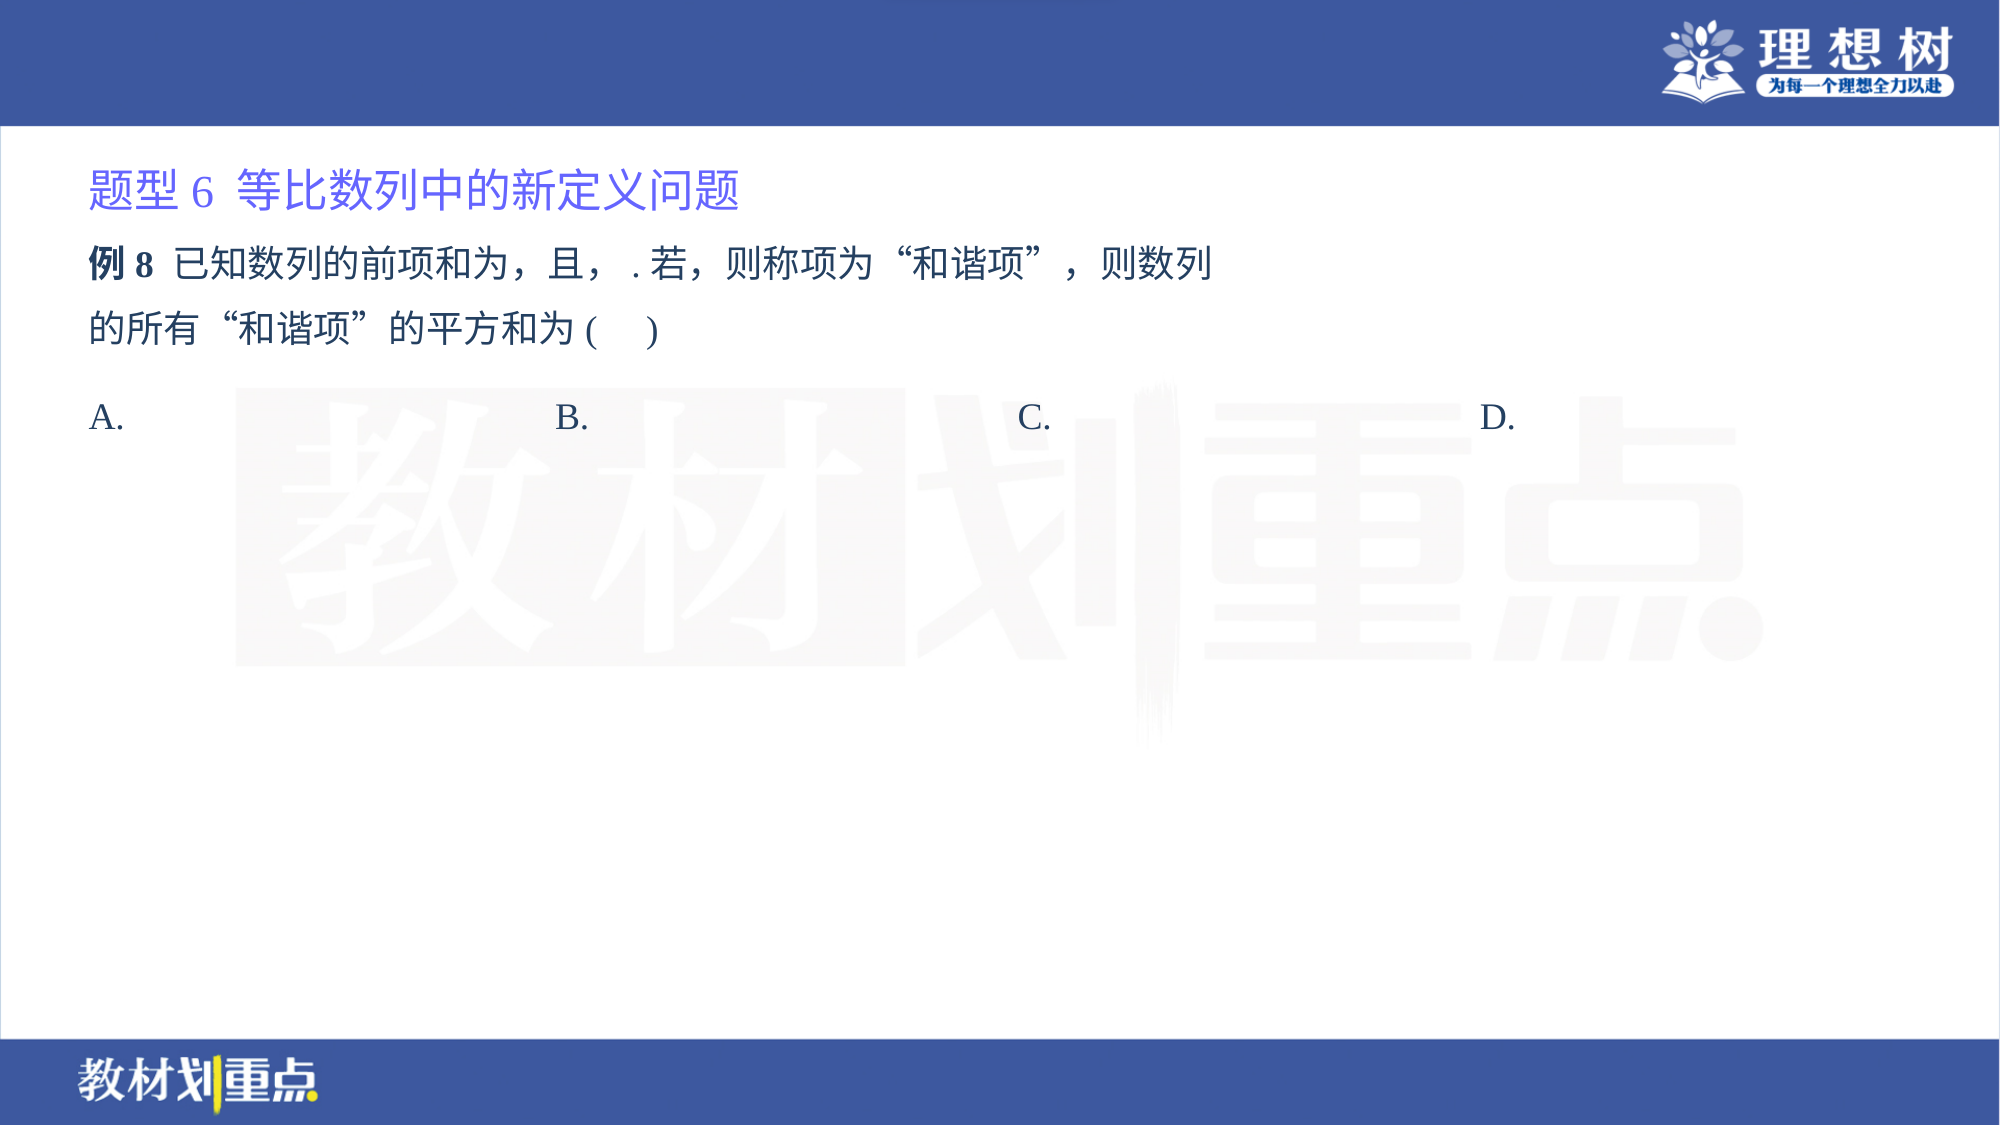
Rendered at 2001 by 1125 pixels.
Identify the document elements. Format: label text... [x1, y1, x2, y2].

picture [0, 0, 2000, 1125]
text_box 题型6 等比数列中的新定义问题 [88, 135, 1911, 276]
